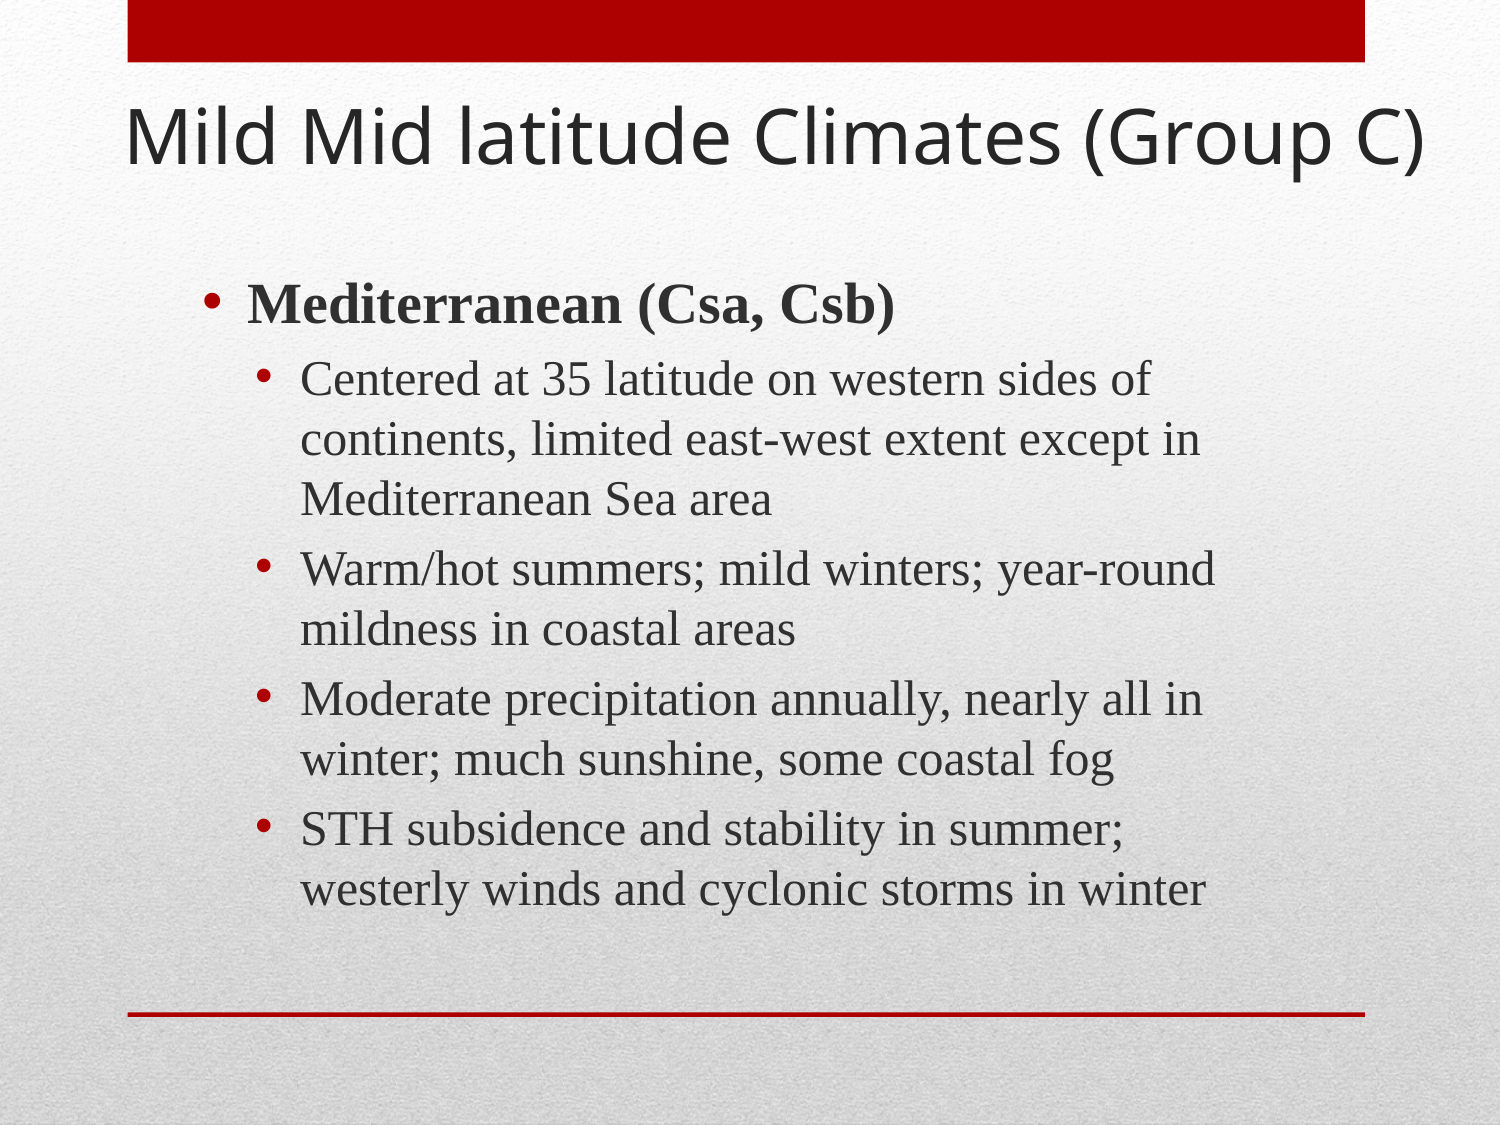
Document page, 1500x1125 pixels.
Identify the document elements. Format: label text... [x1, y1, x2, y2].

list Mediterranean (Csa, Csb) Centered at 35 latitude on western sides of continents, limited east-west extent except in Mediterranean Sea area Warm/hot summers; mild winters; year-round mildness in coastal areas Moderate precipitation annually, nearly all in winter; much sunshine, some coastal fog STH subsidence and stability in summer; westerly winds and cyclonic storms in winter [187, 162, 1313, 1019]
title Mild Mid latitude Climates (Group C) [50, 0, 1500, 188]
